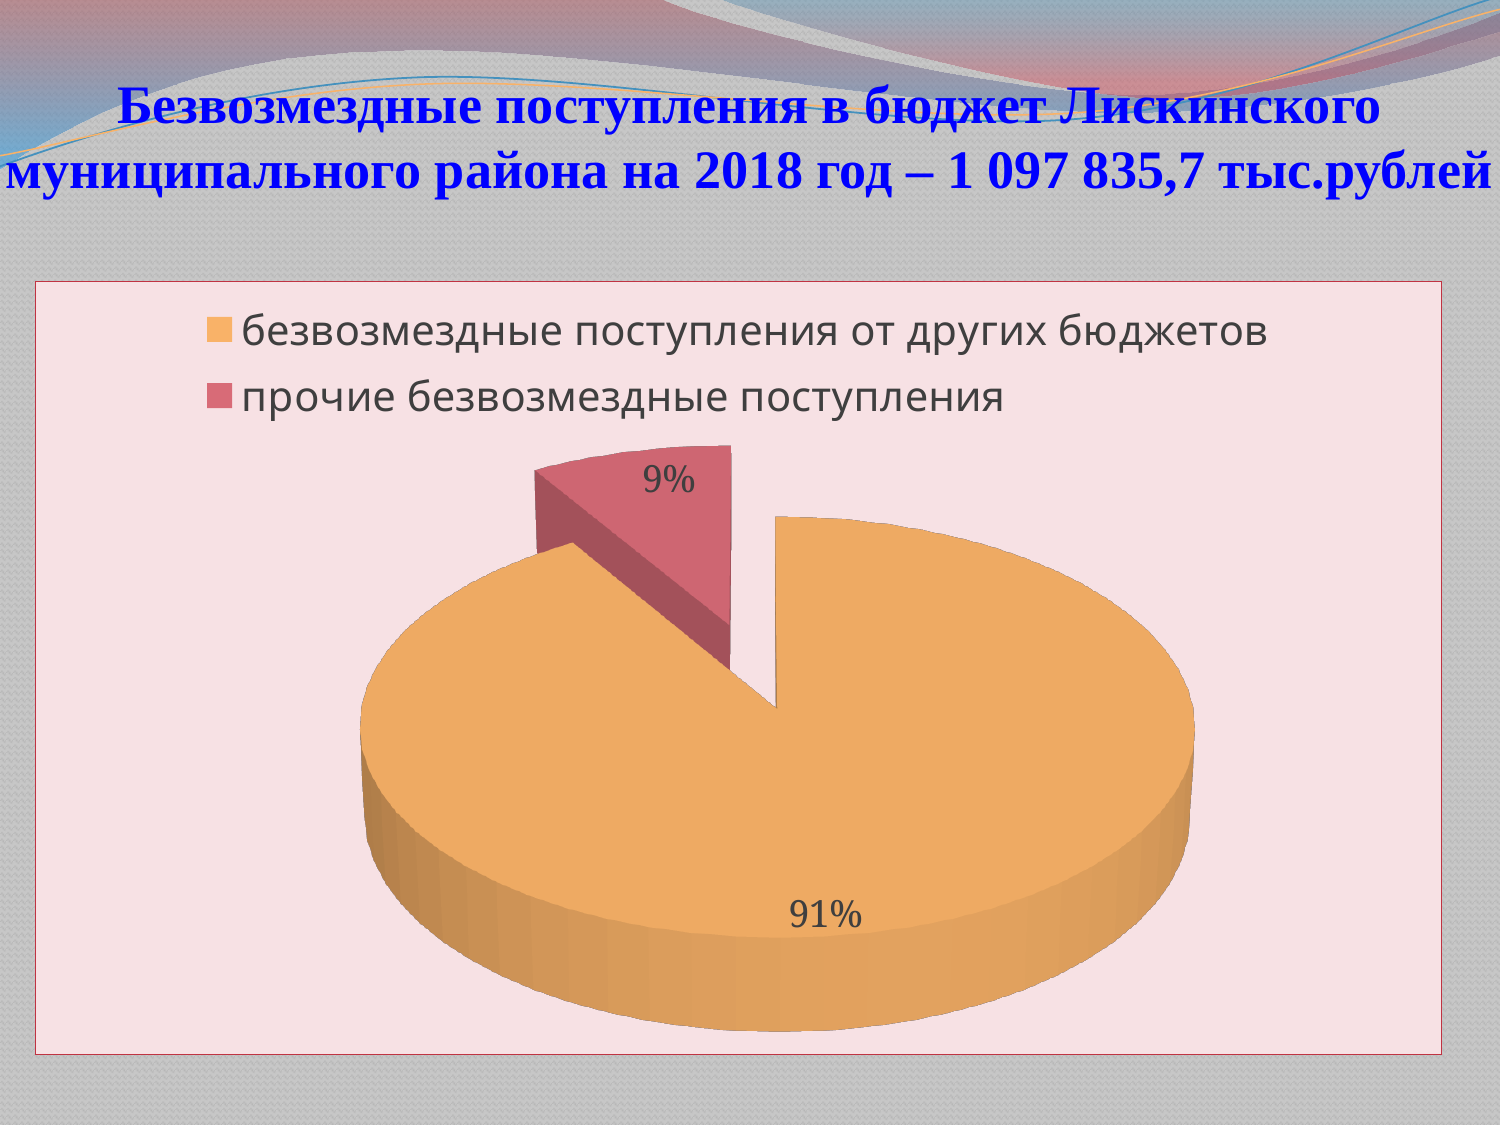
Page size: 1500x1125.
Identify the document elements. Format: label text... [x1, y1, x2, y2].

chart [34, 280, 1442, 1055]
title Безвозмездные поступления в бюджет Лискинского муниципального района на 2018 год – 1 097 835,7 тыс.рублей [0, 35, 1500, 200]
